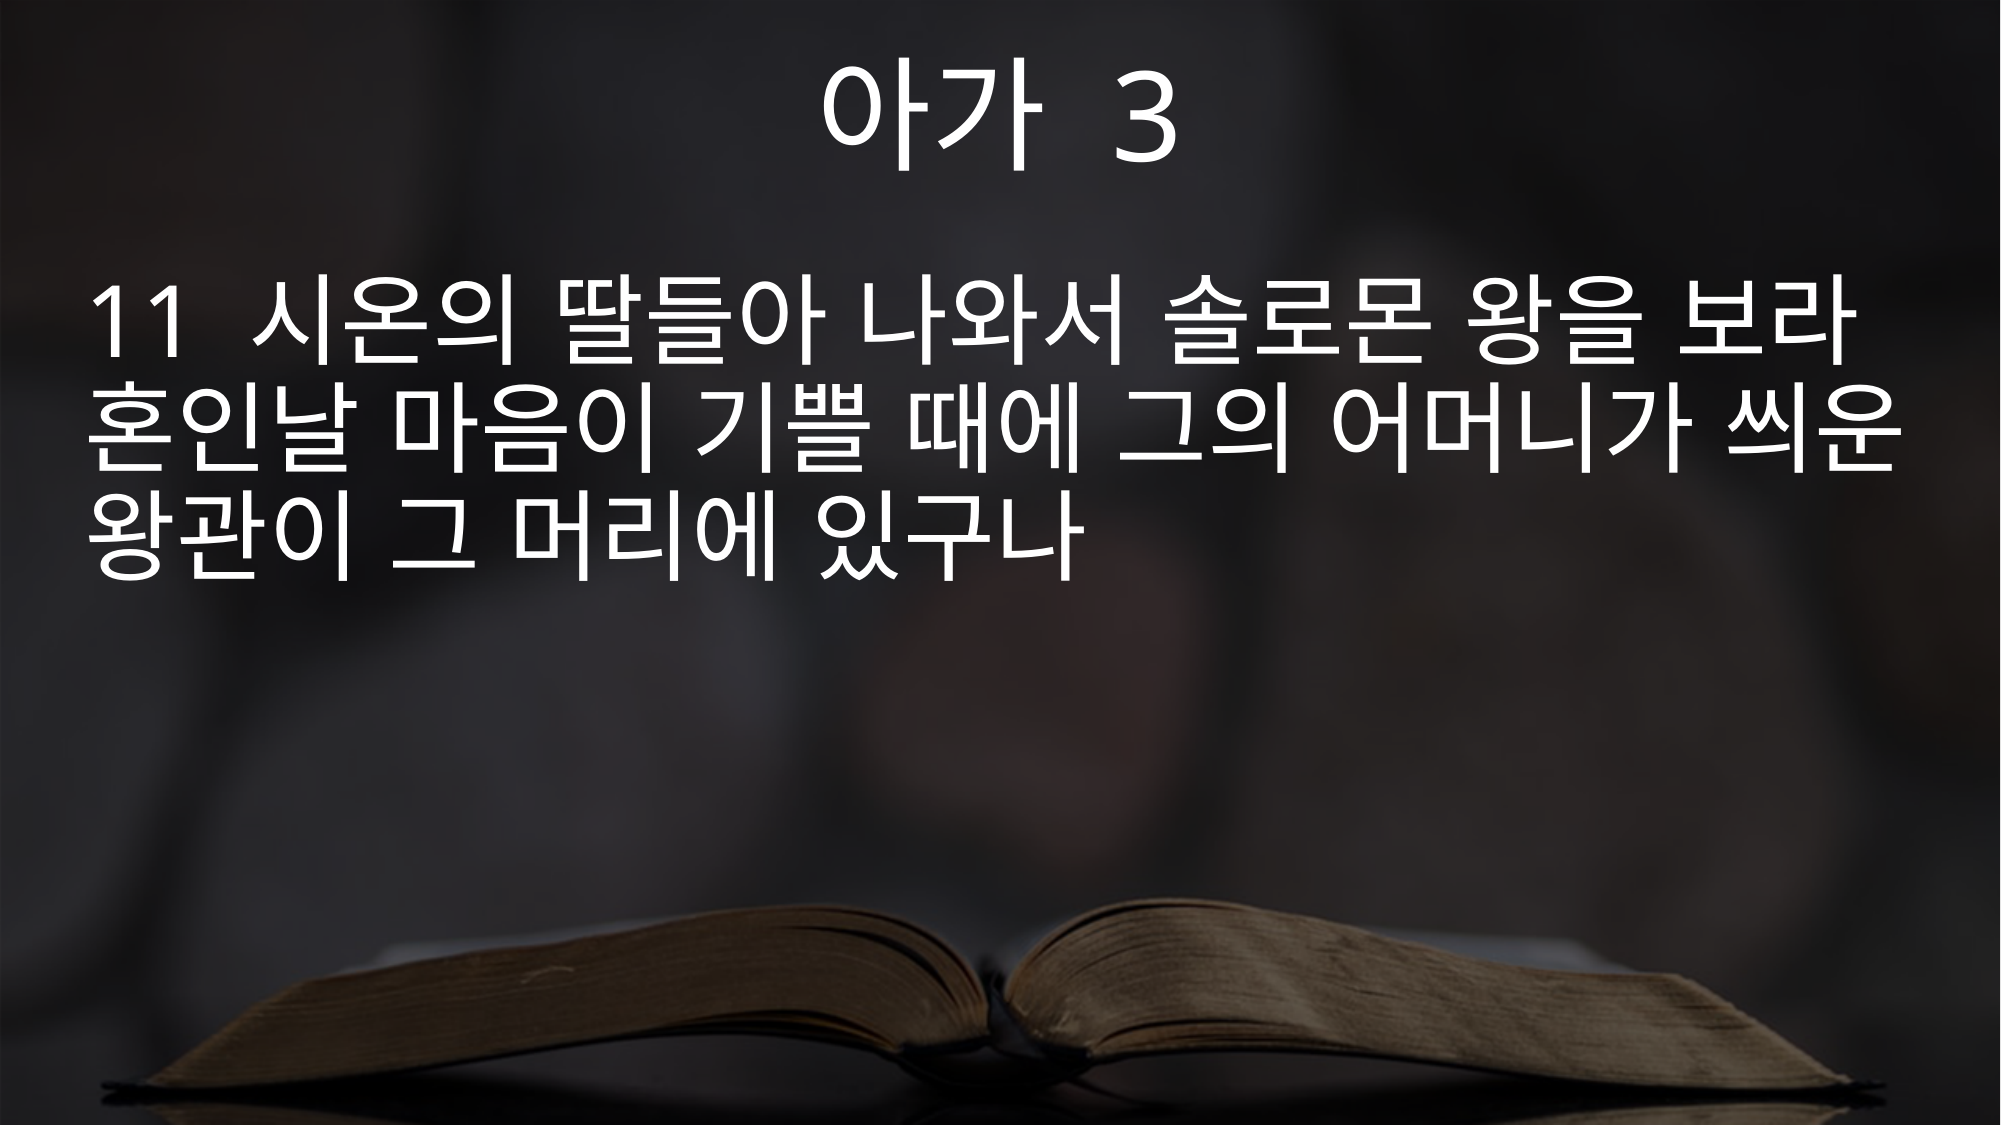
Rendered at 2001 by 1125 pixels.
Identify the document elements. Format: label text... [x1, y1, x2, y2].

footer 아가 3 [0, 32, 2000, 192]
picture [0, 0, 2001, 1125]
list 11 시온의 딸들아 나와서 솔로몬 왕을 보라 혼인날 마음이 기쁠 때에 그의 어머니가 씌운 왕관이 그 머리에 있구나 [69, 263, 1953, 423]
